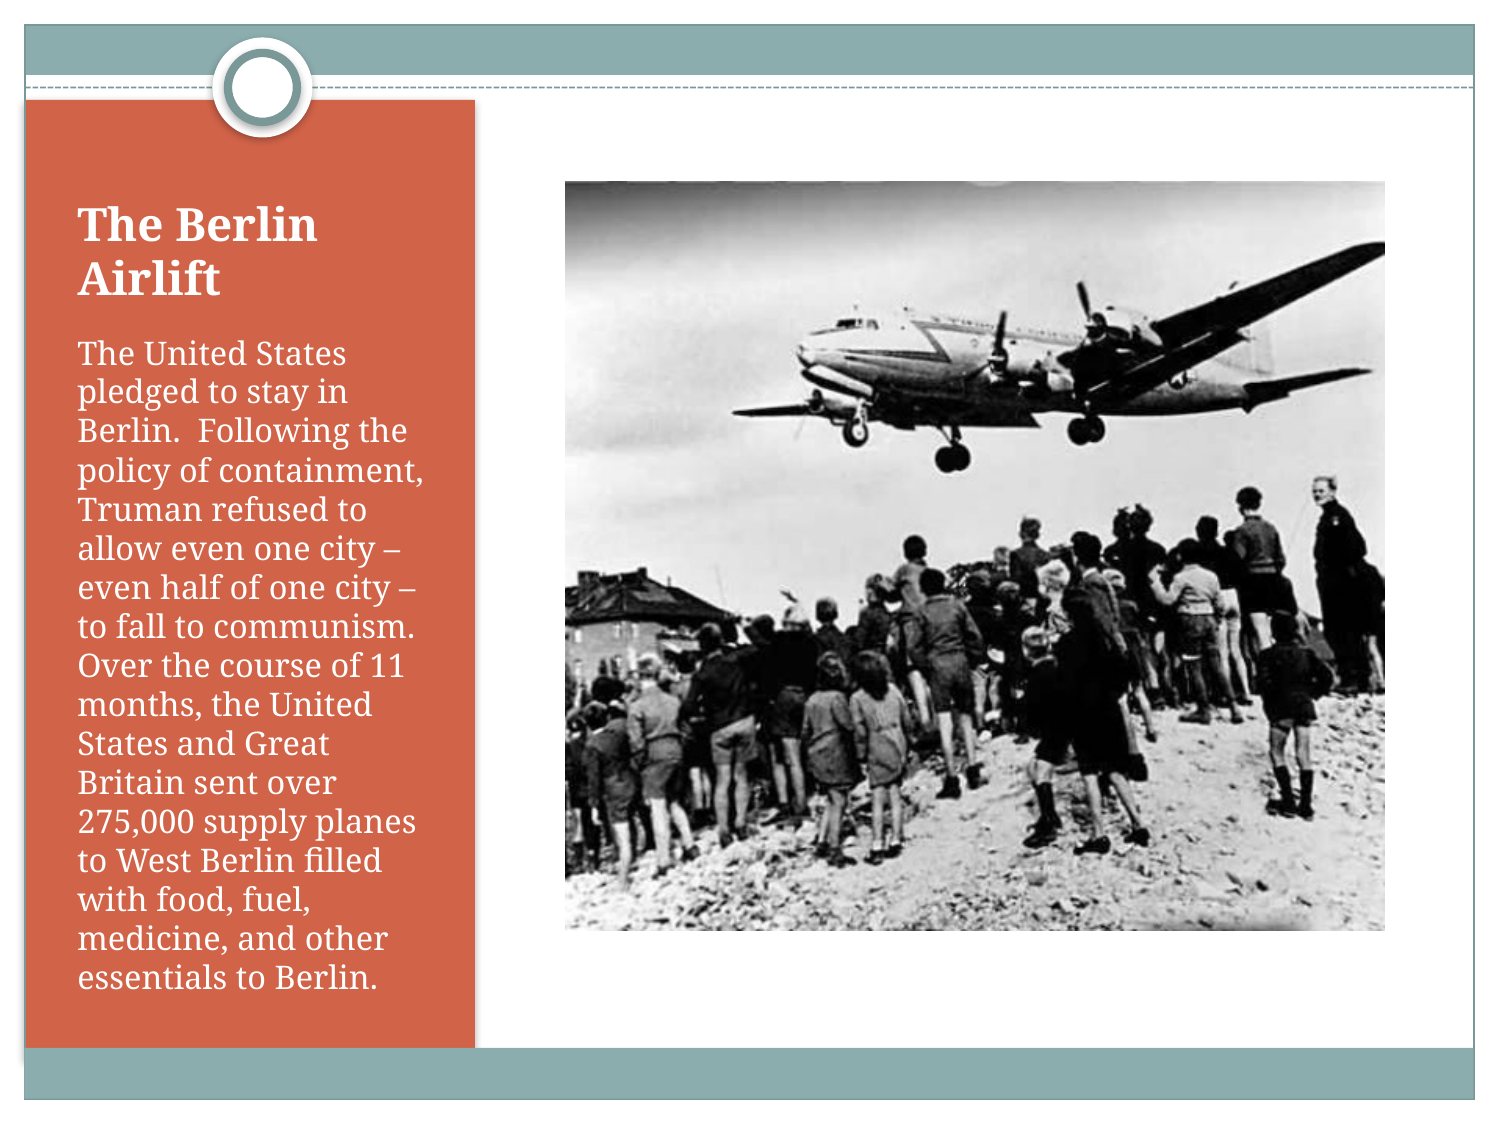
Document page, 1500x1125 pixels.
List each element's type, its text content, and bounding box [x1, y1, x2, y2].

list The United States pledged to stay in Berlin. Following the policy of containment, Truman refused to allow even one city – even half of one city – to fall to communism. Over the course of 11 months, the United States and Great Britain sent over 275,000 supply planes to West Berlin filled with food, fuel, medicine, and other essentials to Berlin. [62, 324, 450, 1005]
title The Berlin Airlift [62, 149, 450, 313]
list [565, 181, 1385, 931]
